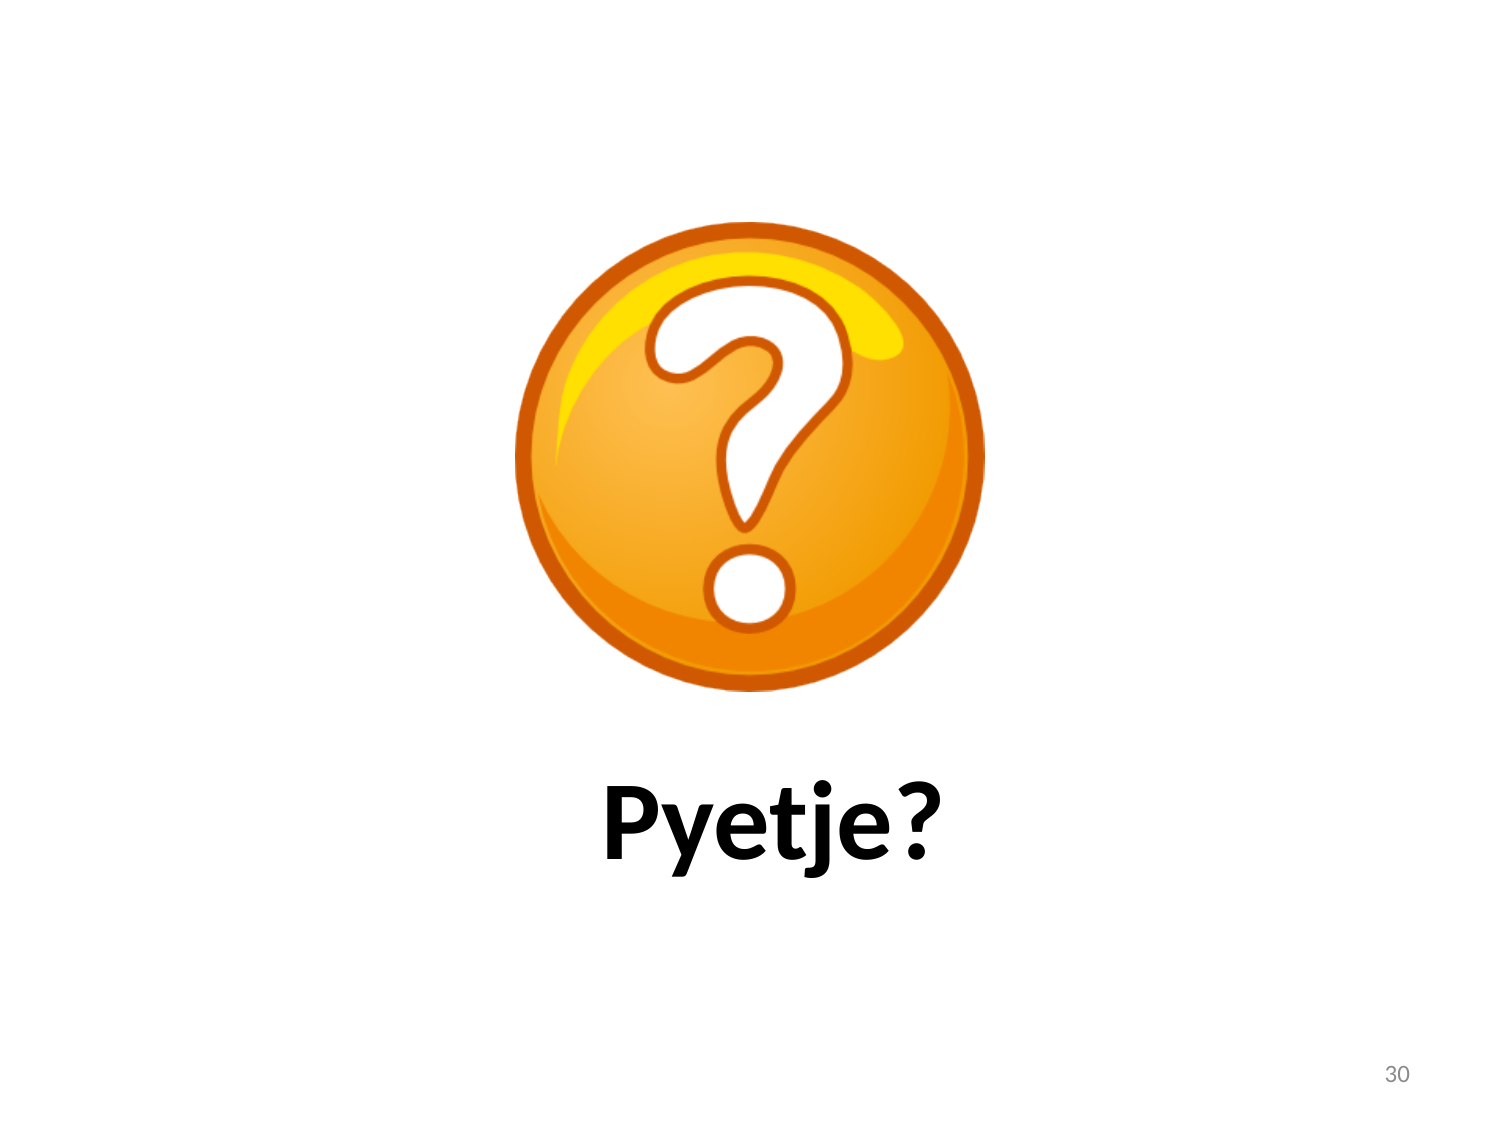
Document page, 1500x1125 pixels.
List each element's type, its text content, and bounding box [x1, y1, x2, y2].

text_box Pyetje? [586, 739, 962, 890]
picture [515, 222, 985, 692]
slide_number 30 [1074, 1042, 1425, 1103]
